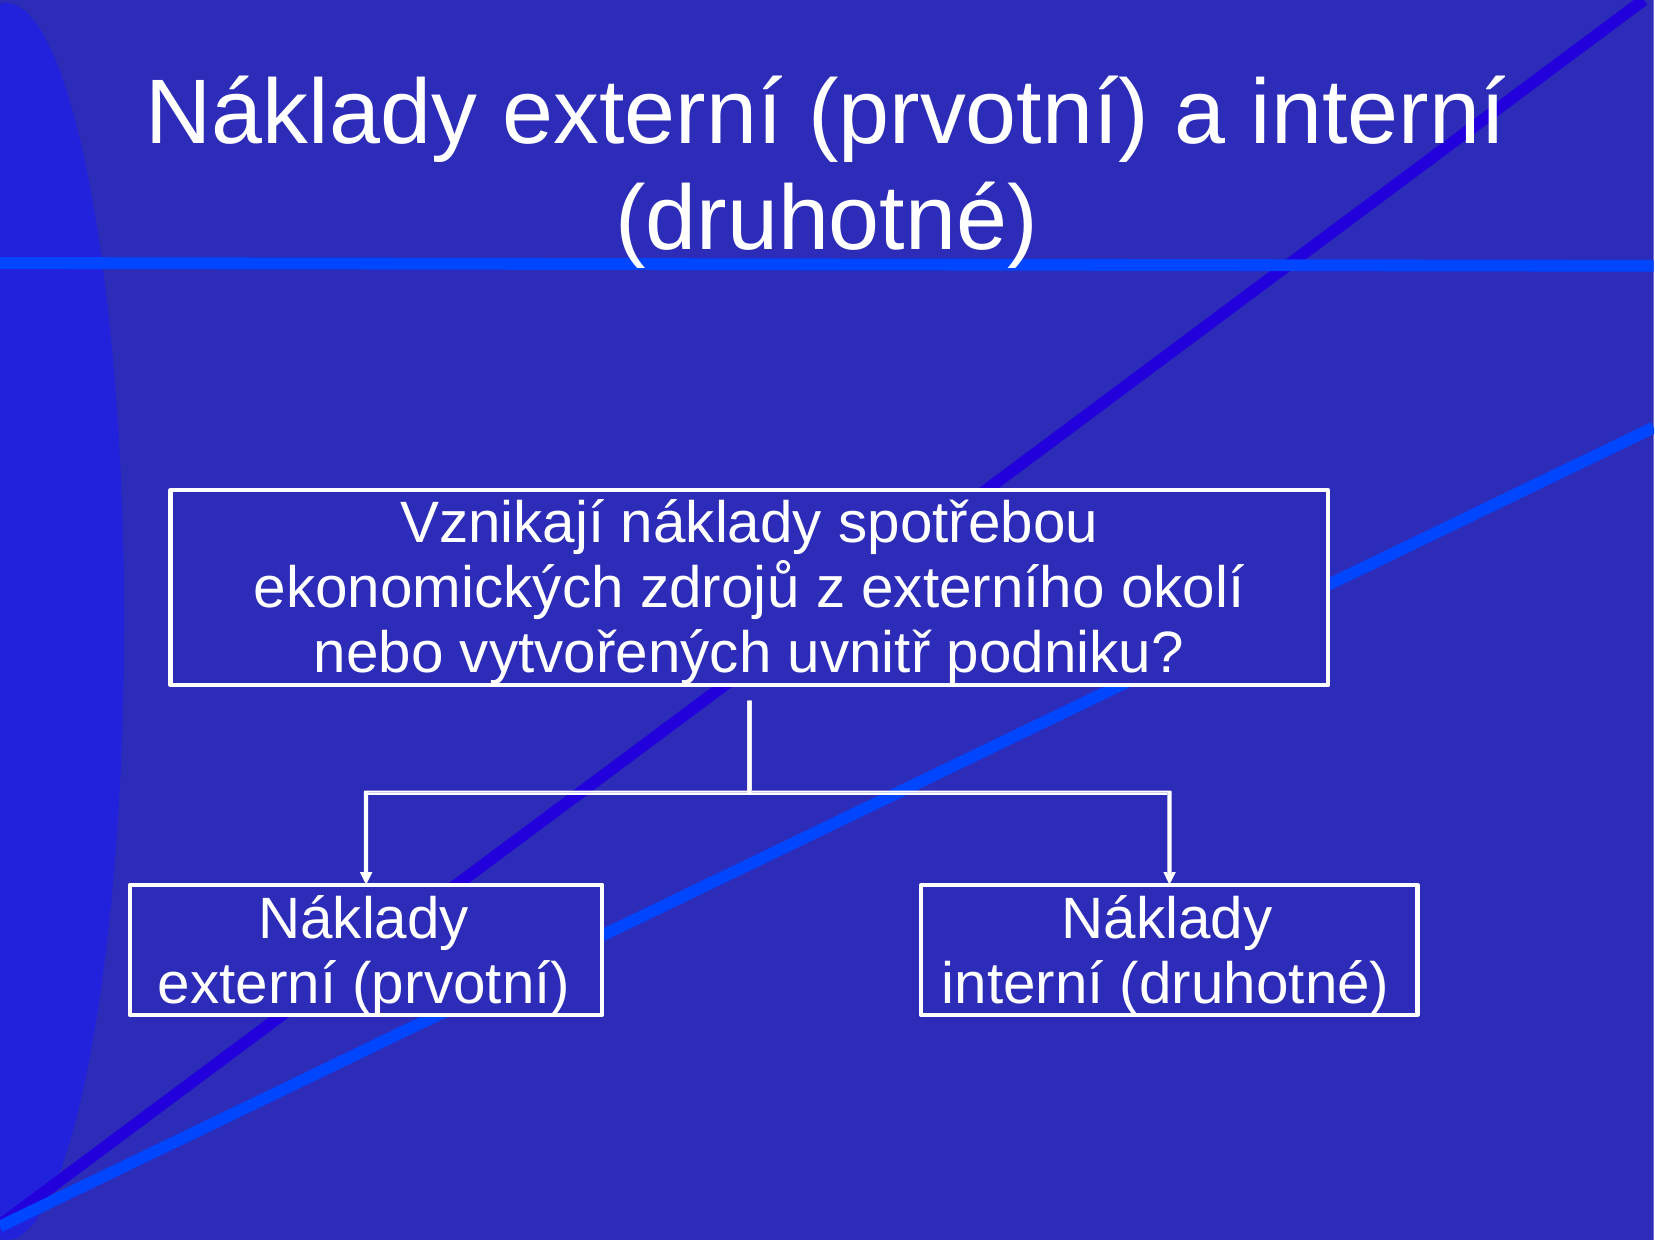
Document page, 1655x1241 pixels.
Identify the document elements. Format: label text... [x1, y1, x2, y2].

text_box Náklady externí (prvotní) a interní (druhotné) [143, 55, 1510, 268]
text_box [359, 790, 747, 885]
text_box Náklady externí (prvotní) [129, 884, 603, 1016]
text_box Vznikají náklady spotřebou ekonomických zdrojů z externího okolí nebo vytvořených uvnitř podniku? [170, 490, 1329, 686]
text_box Náklady interní (druhotné) [921, 884, 1418, 1016]
text_box [747, 700, 1176, 885]
